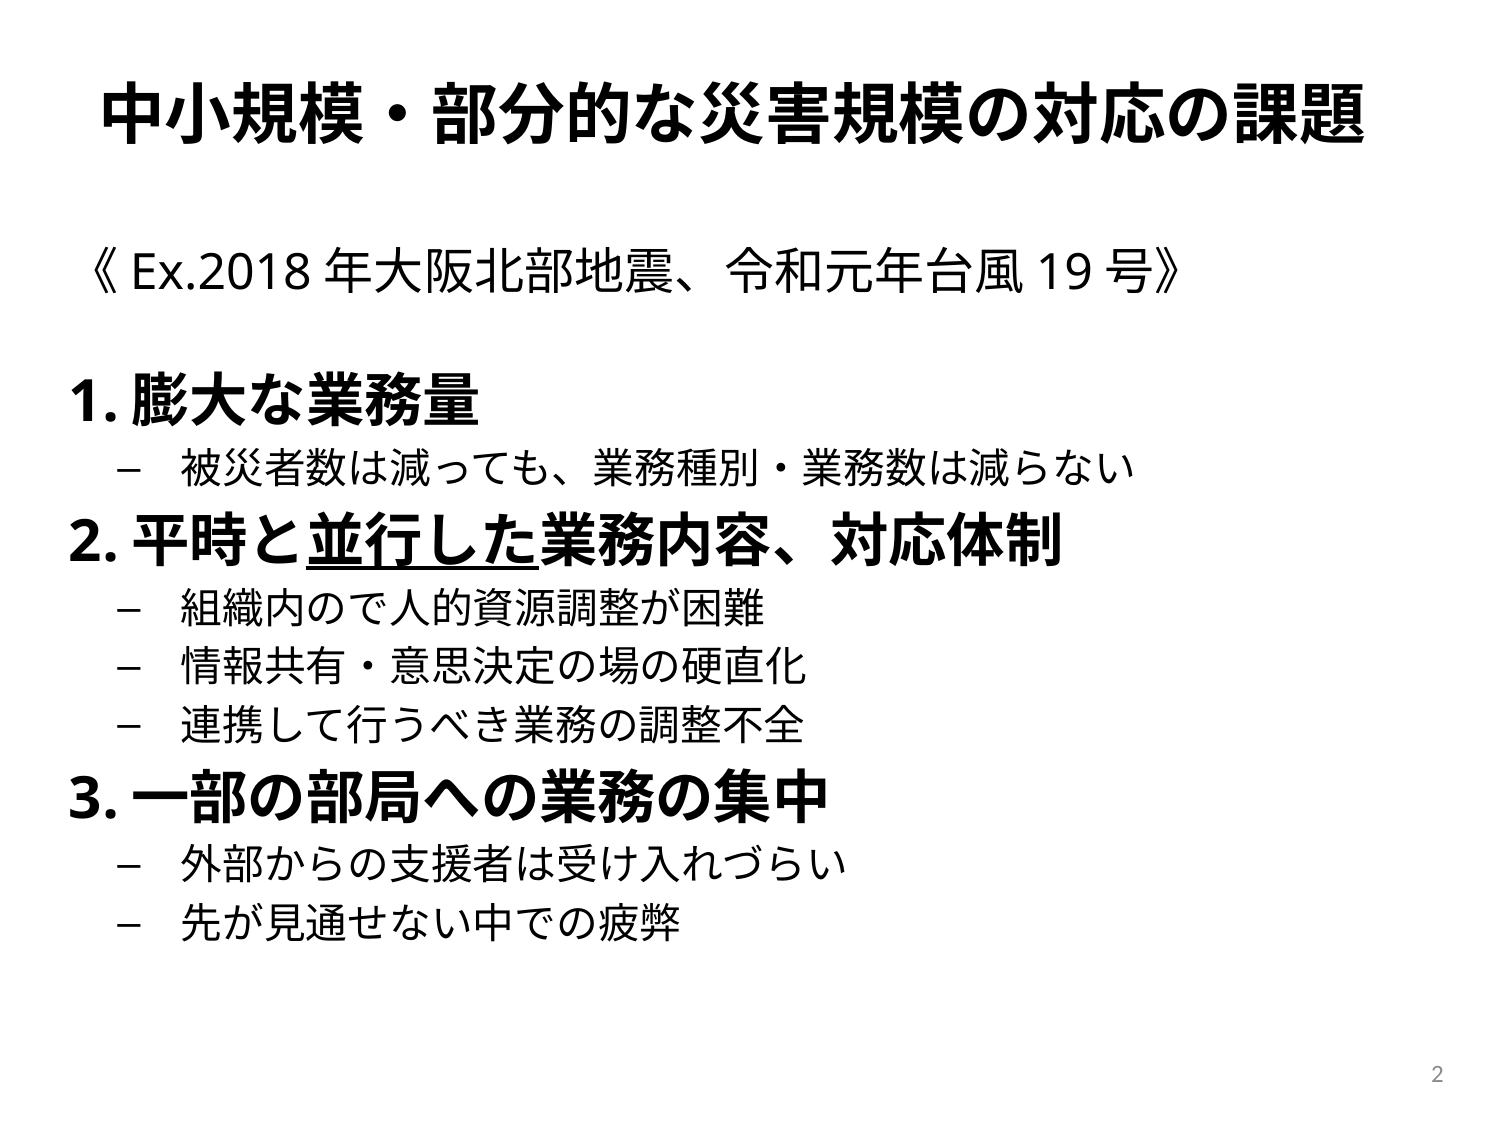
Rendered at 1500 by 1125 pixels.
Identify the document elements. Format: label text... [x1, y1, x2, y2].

slide_number 2 [1108, 1042, 1459, 1103]
list 《Ex.2018年大阪北部地震、令和元年台風19号》 膨大な業務量 被災者数は減っても、業務種別・業務数は減らない 平時と並行した業務内容、対応体制 組織内ので人的資源調整が困難 情報共有・意思決定の場の硬直化 連携して行うべき業務の調整不全 一部の部局への業務の集中 外部からの支援者は受け入れづらい 先が見通せない中での疲弊 [53, 231, 1463, 1014]
title 中小規模・部分的な災害規模の対応の課題 [0, 30, 1483, 194]
